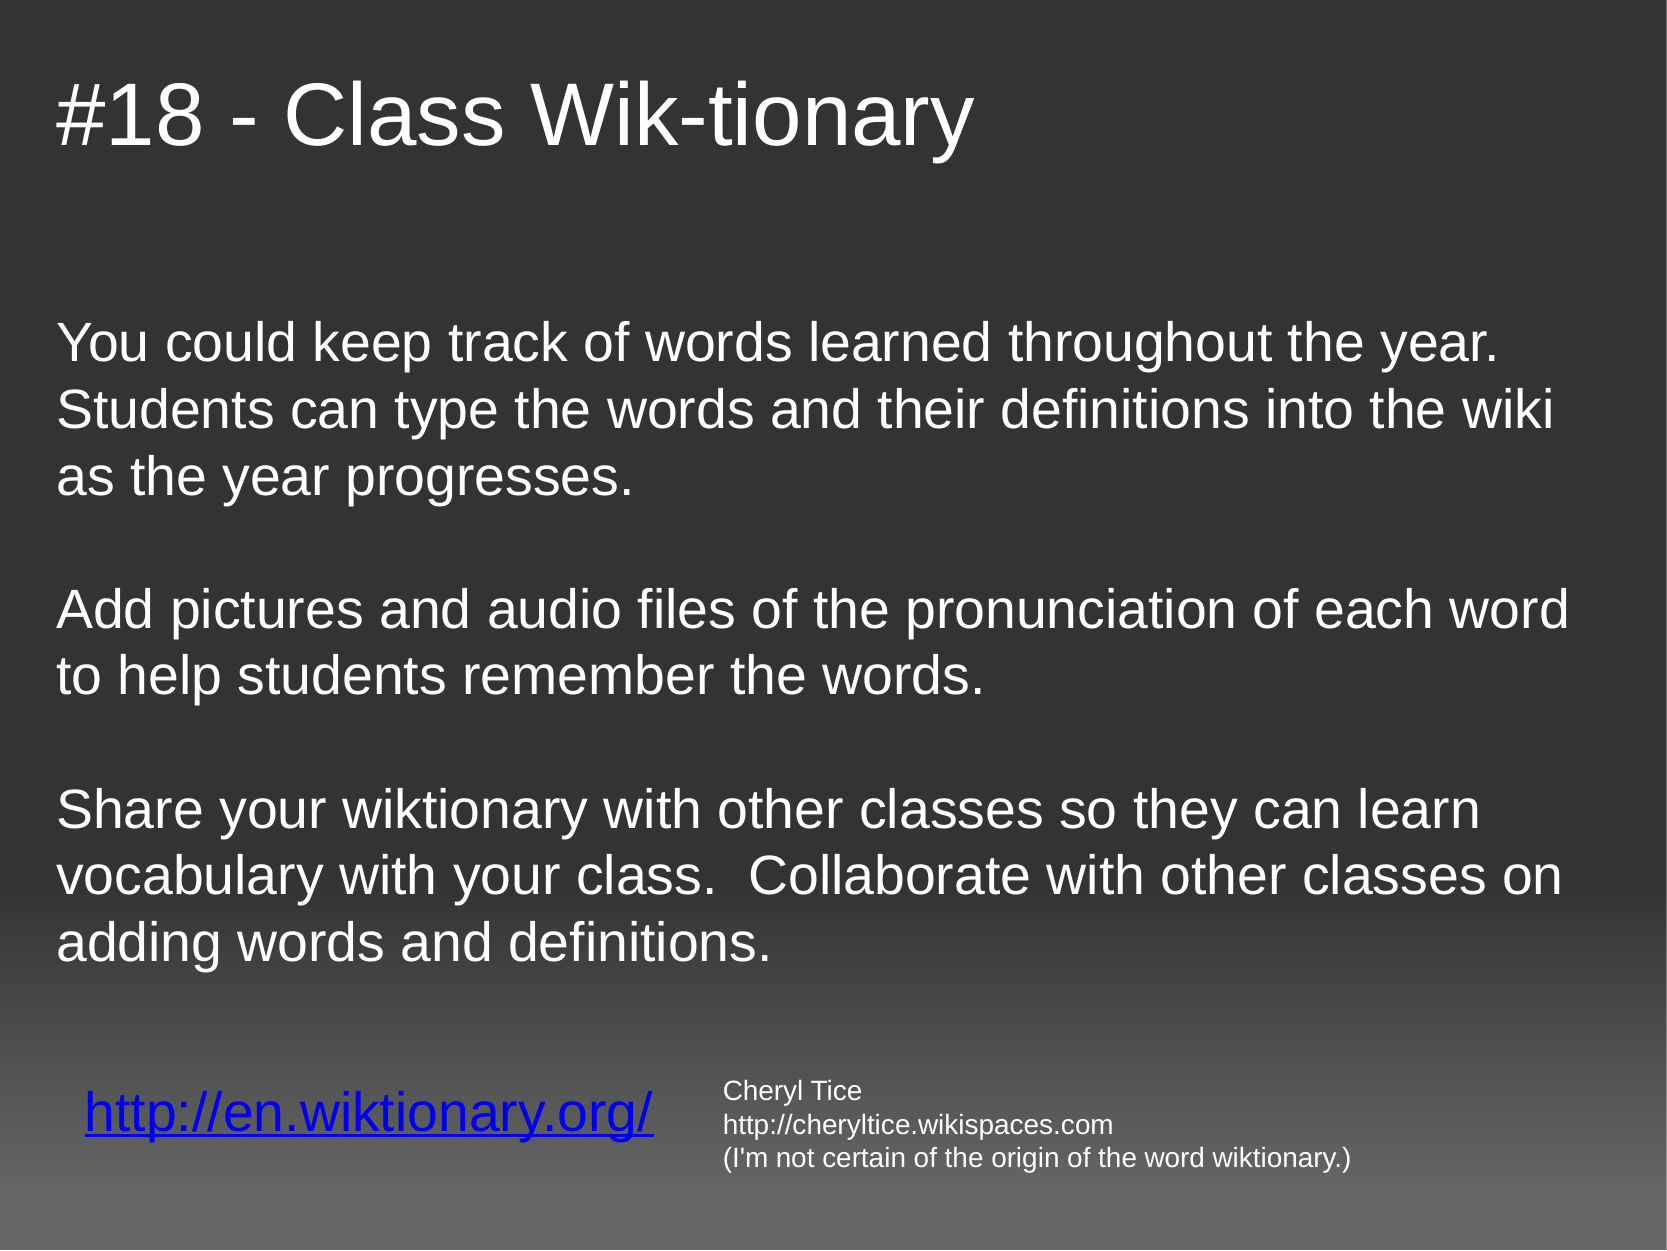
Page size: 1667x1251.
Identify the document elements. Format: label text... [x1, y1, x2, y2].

text_box Cheryl Tice http://cheryltice.wikispaces.com (I'm not certain of the origin of the word wiktionary.) [716, 1066, 1644, 1219]
text_box http://en.wiktionary.org/ [78, 1069, 1245, 1238]
title #18 - Class Wik-tionary [50, 50, 1630, 213]
list You could keep track of words learned throughout the year. Students can type the words and their definitions into the wiki as the year progresses. Add pictures and audio files of the pronunciation of each word to help students remember the words. Share your wiktionary with other classes so they can learn vocabulary with your class. Collaborate with other classes on adding words and definitions. [50, 300, 1630, 1213]
picture [0, 0, 1667, 1250]
